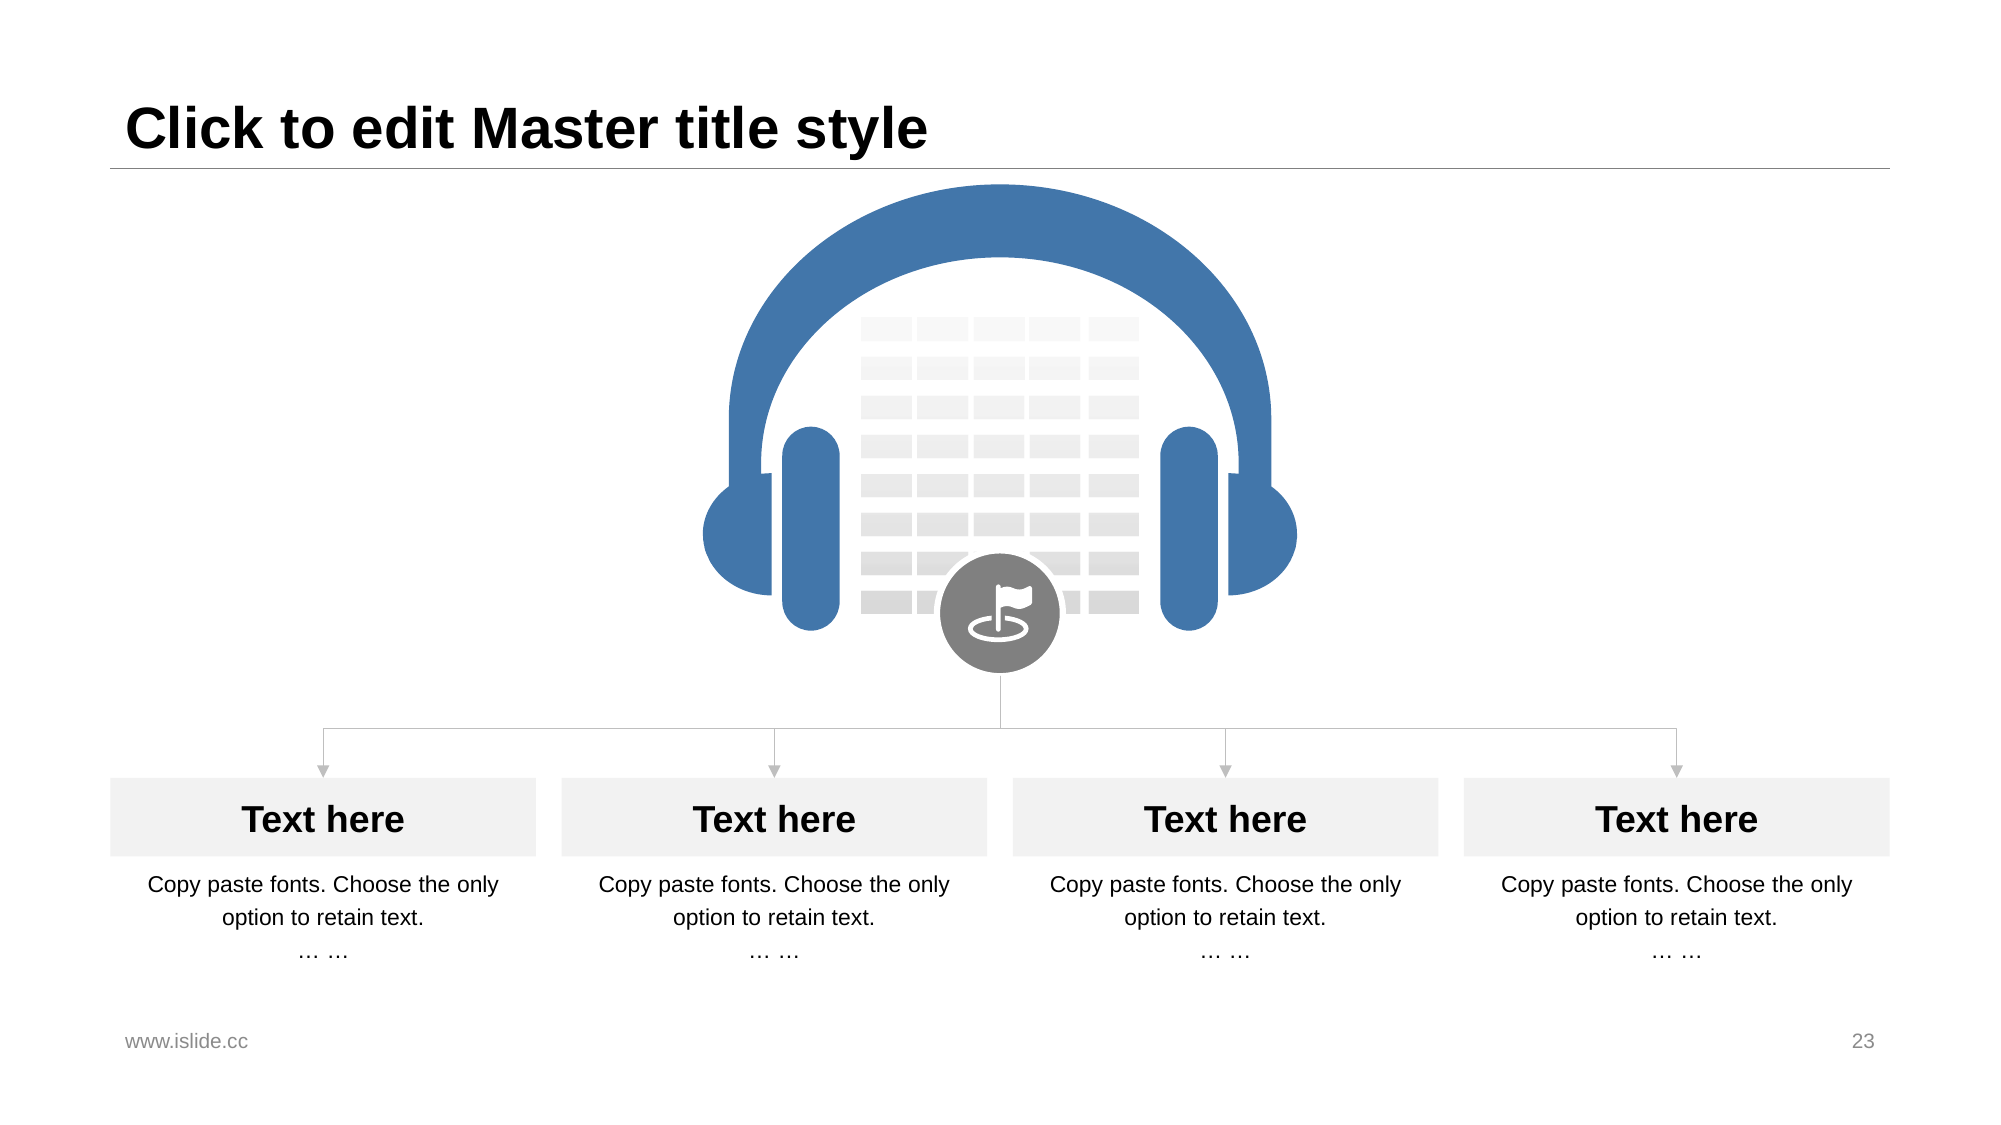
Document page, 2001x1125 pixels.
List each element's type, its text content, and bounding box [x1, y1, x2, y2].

slide_number 23 [1412, 1023, 1890, 1058]
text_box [110, 184, 1890, 1009]
footer www.islide.cc [109, 1023, 790, 1058]
title Click to edit Master title style [109, 0, 1890, 169]
